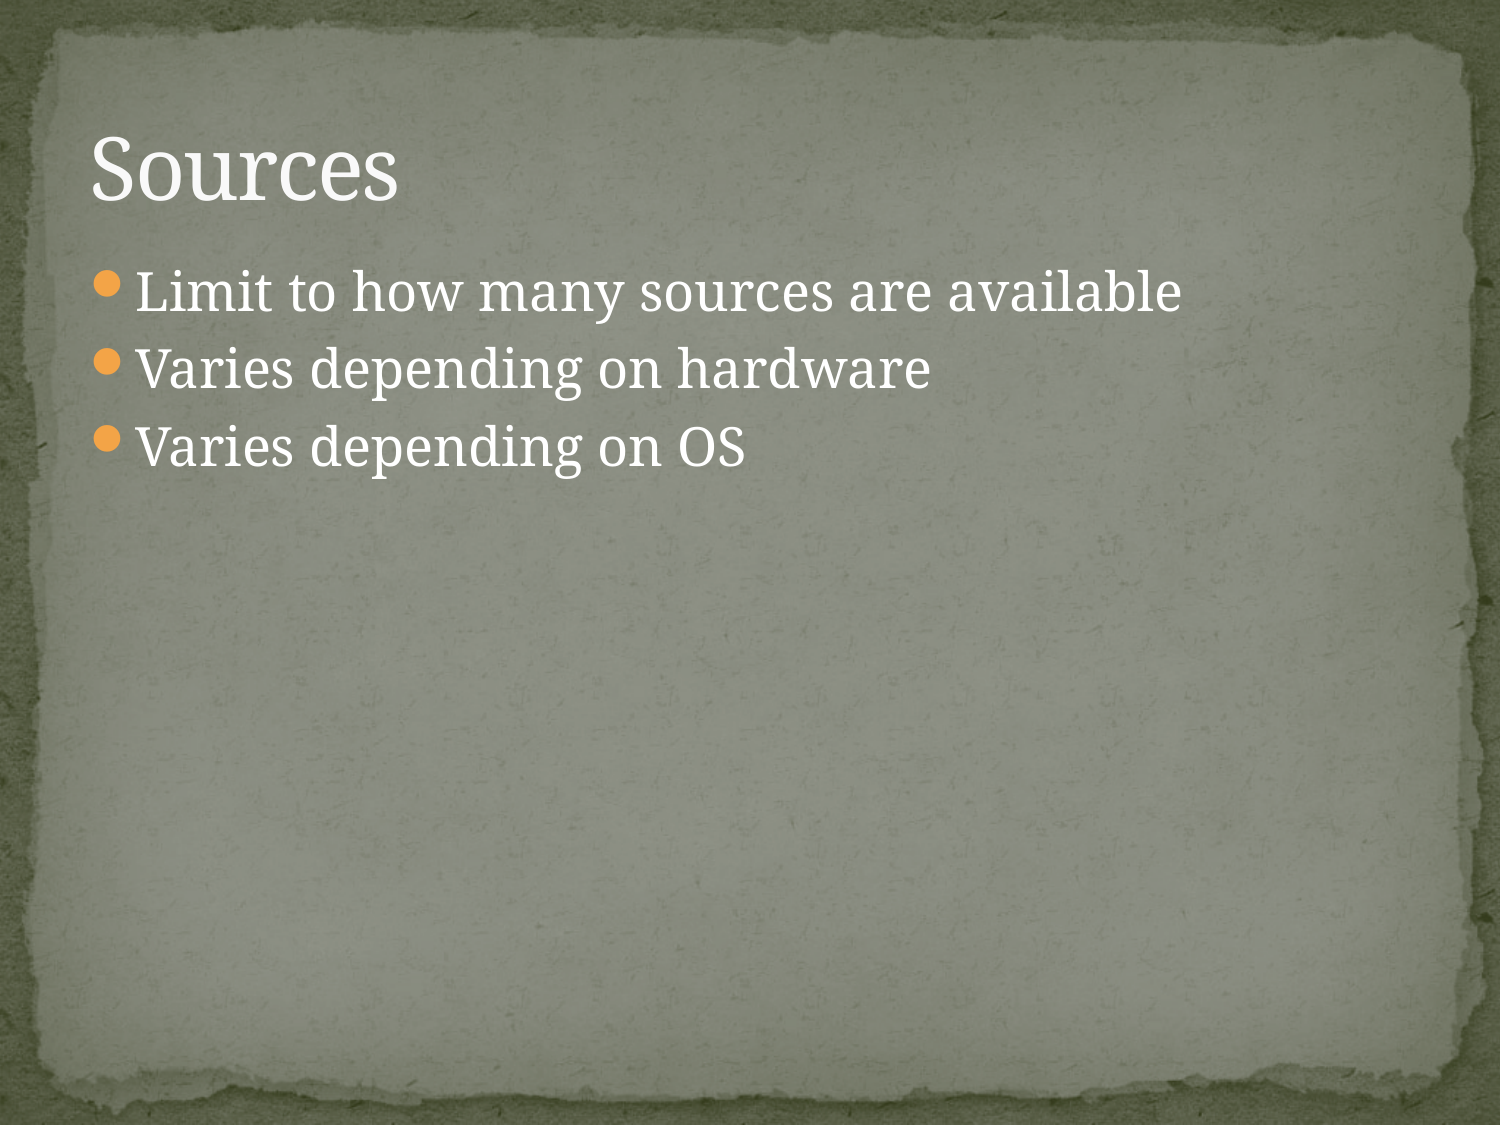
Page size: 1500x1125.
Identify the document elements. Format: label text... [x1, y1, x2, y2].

list Limit to how many sources are available Varies depending on hardware Varies depending on OS [75, 249, 1425, 1000]
title Sources [74, 24, 1425, 225]
